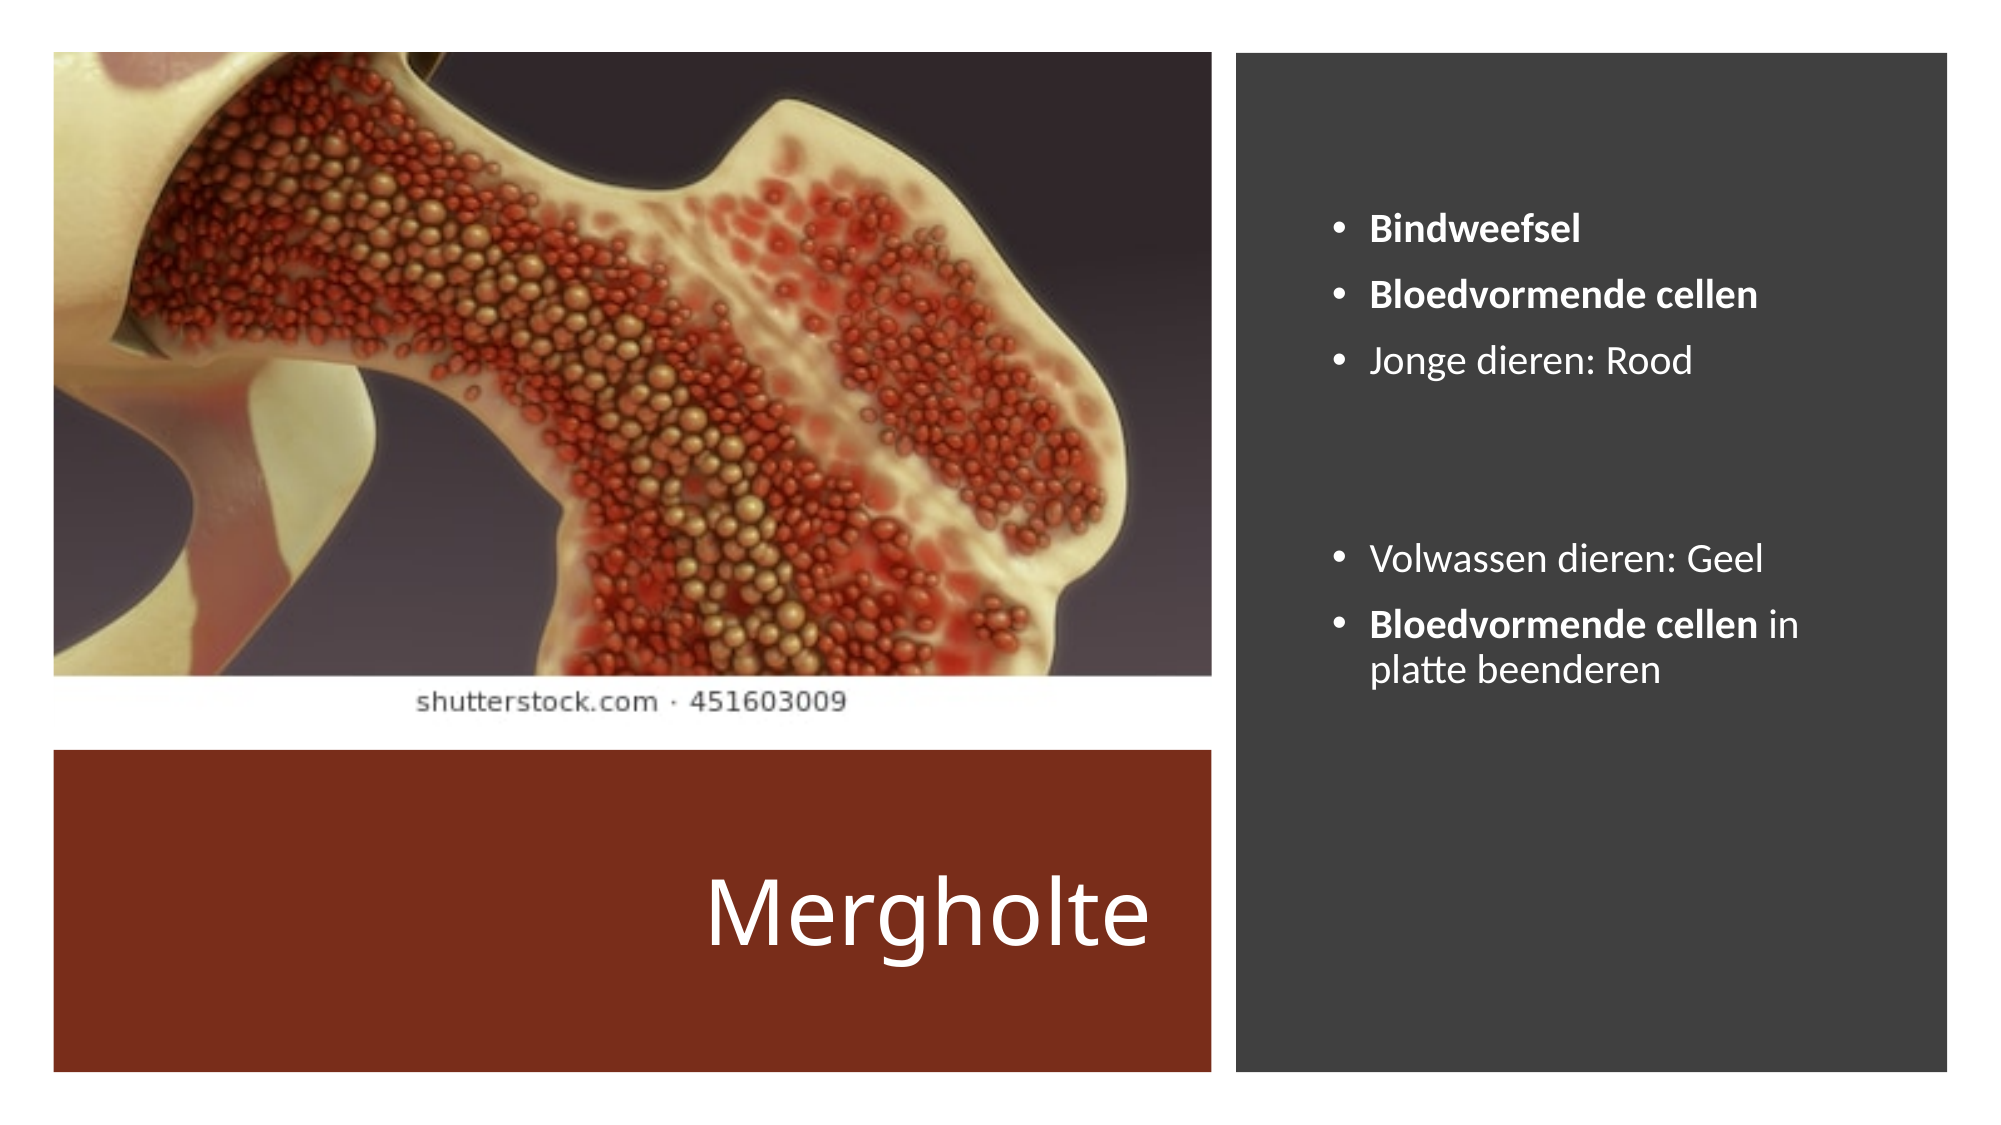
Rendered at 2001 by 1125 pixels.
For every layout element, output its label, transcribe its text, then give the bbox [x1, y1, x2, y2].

picture [53, 52, 1212, 727]
text_box [1235, 52, 1948, 1073]
title Mergholte [85, 782, 1168, 1049]
text_box [53, 749, 1212, 1073]
list Bindweefsel Bloedvormende cellen Jonge dieren: Rood Volwassen dieren: Geel Bloedvormende cellen in platte beenderen [1317, 150, 1879, 947]
